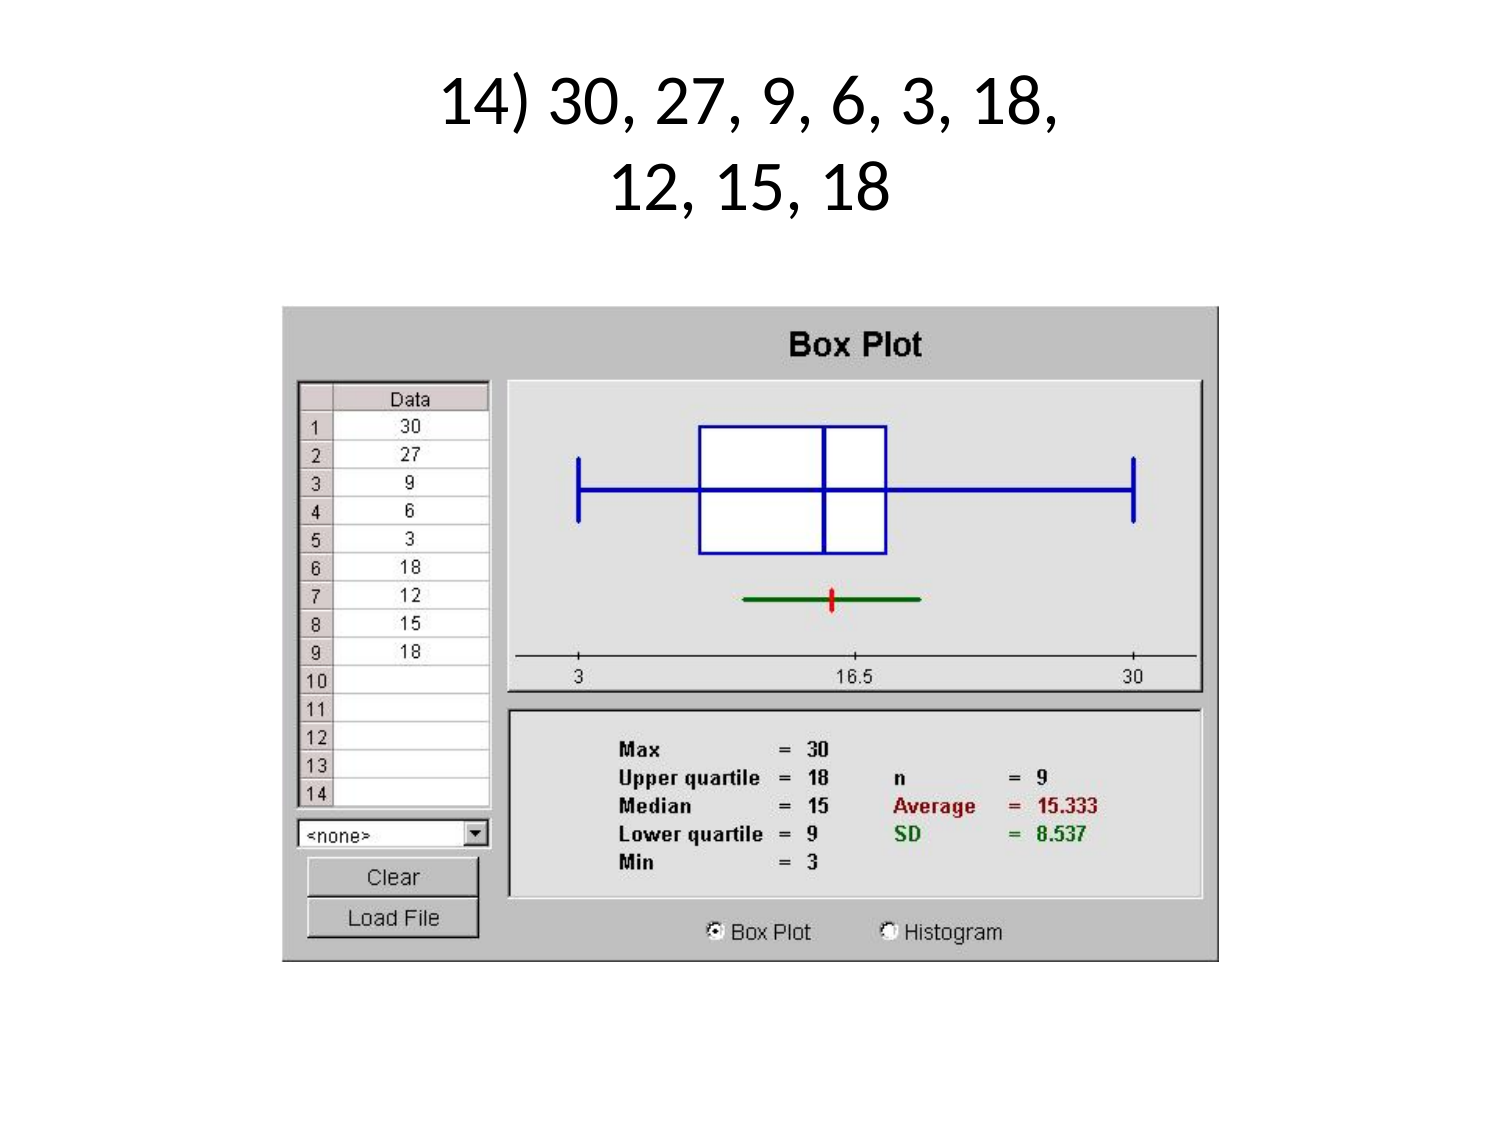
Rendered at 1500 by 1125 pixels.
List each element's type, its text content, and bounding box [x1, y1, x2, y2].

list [281, 305, 1219, 963]
title 14) 30, 27, 9, 6, 3, 18, 12, 15, 18 [75, 45, 1425, 233]
